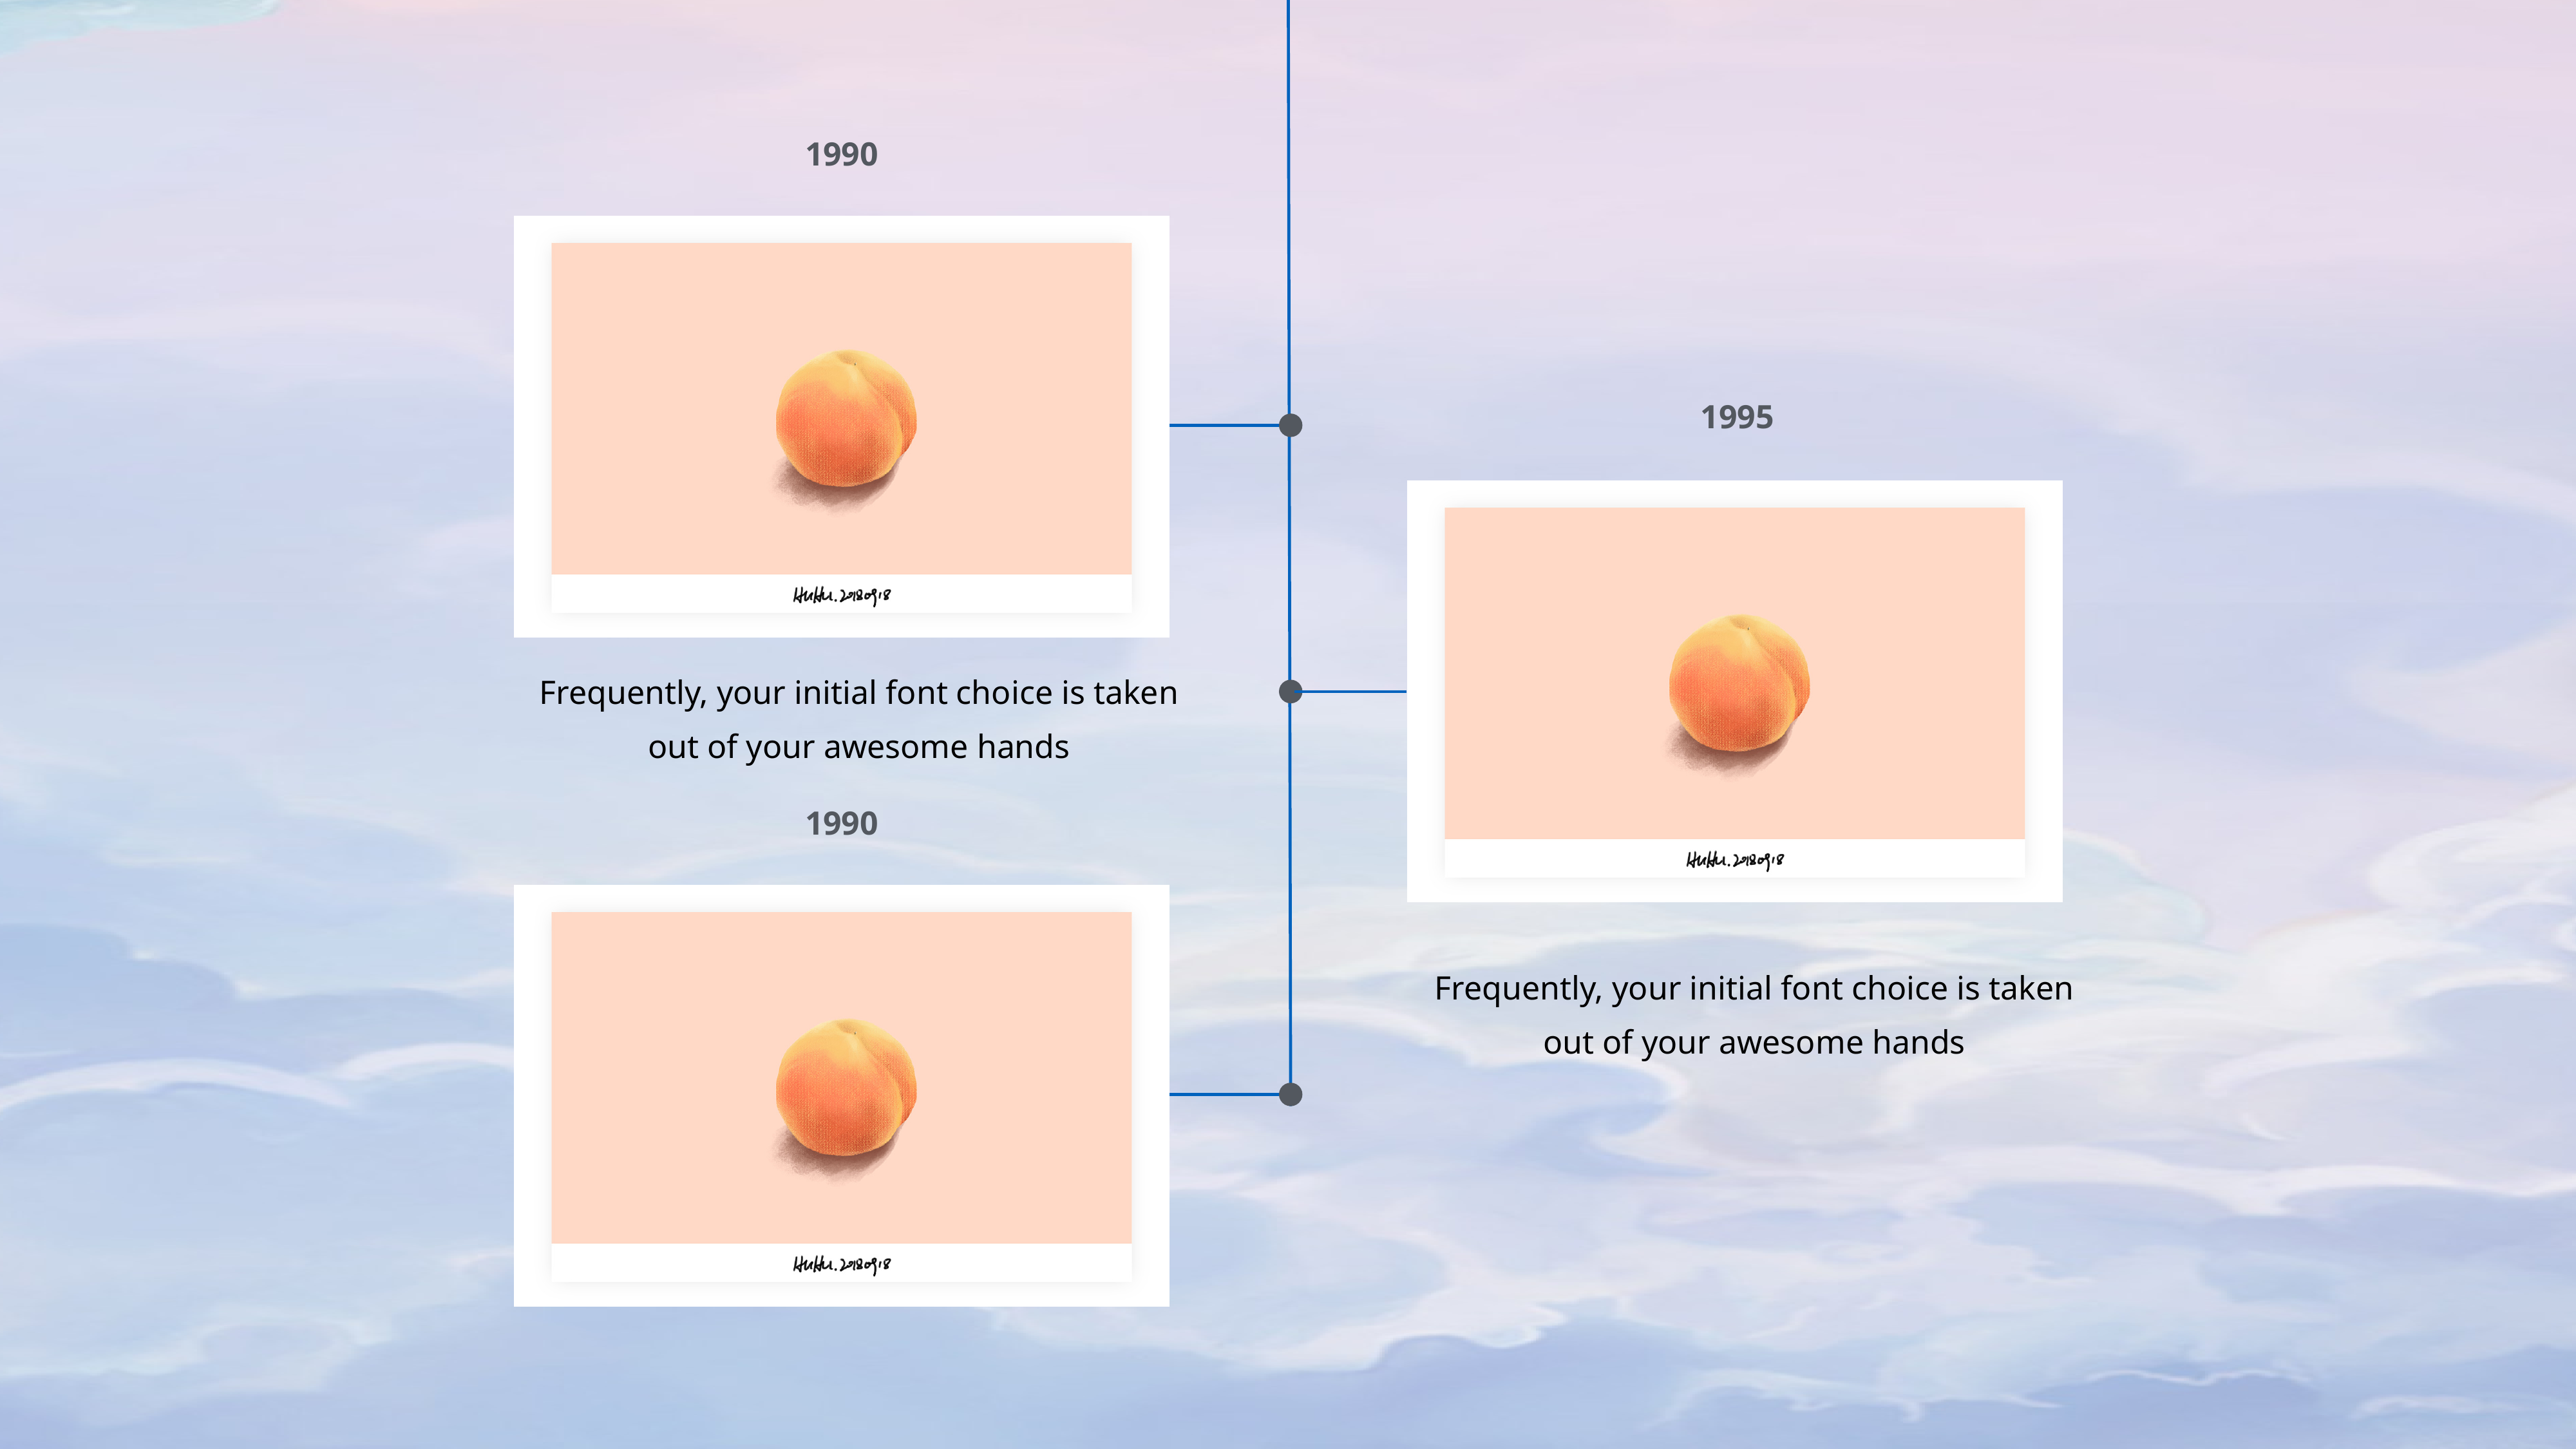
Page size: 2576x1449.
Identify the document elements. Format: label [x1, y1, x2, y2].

text_box [1288, 0, 1291, 1106]
picture [0, 0, 2576, 1449]
